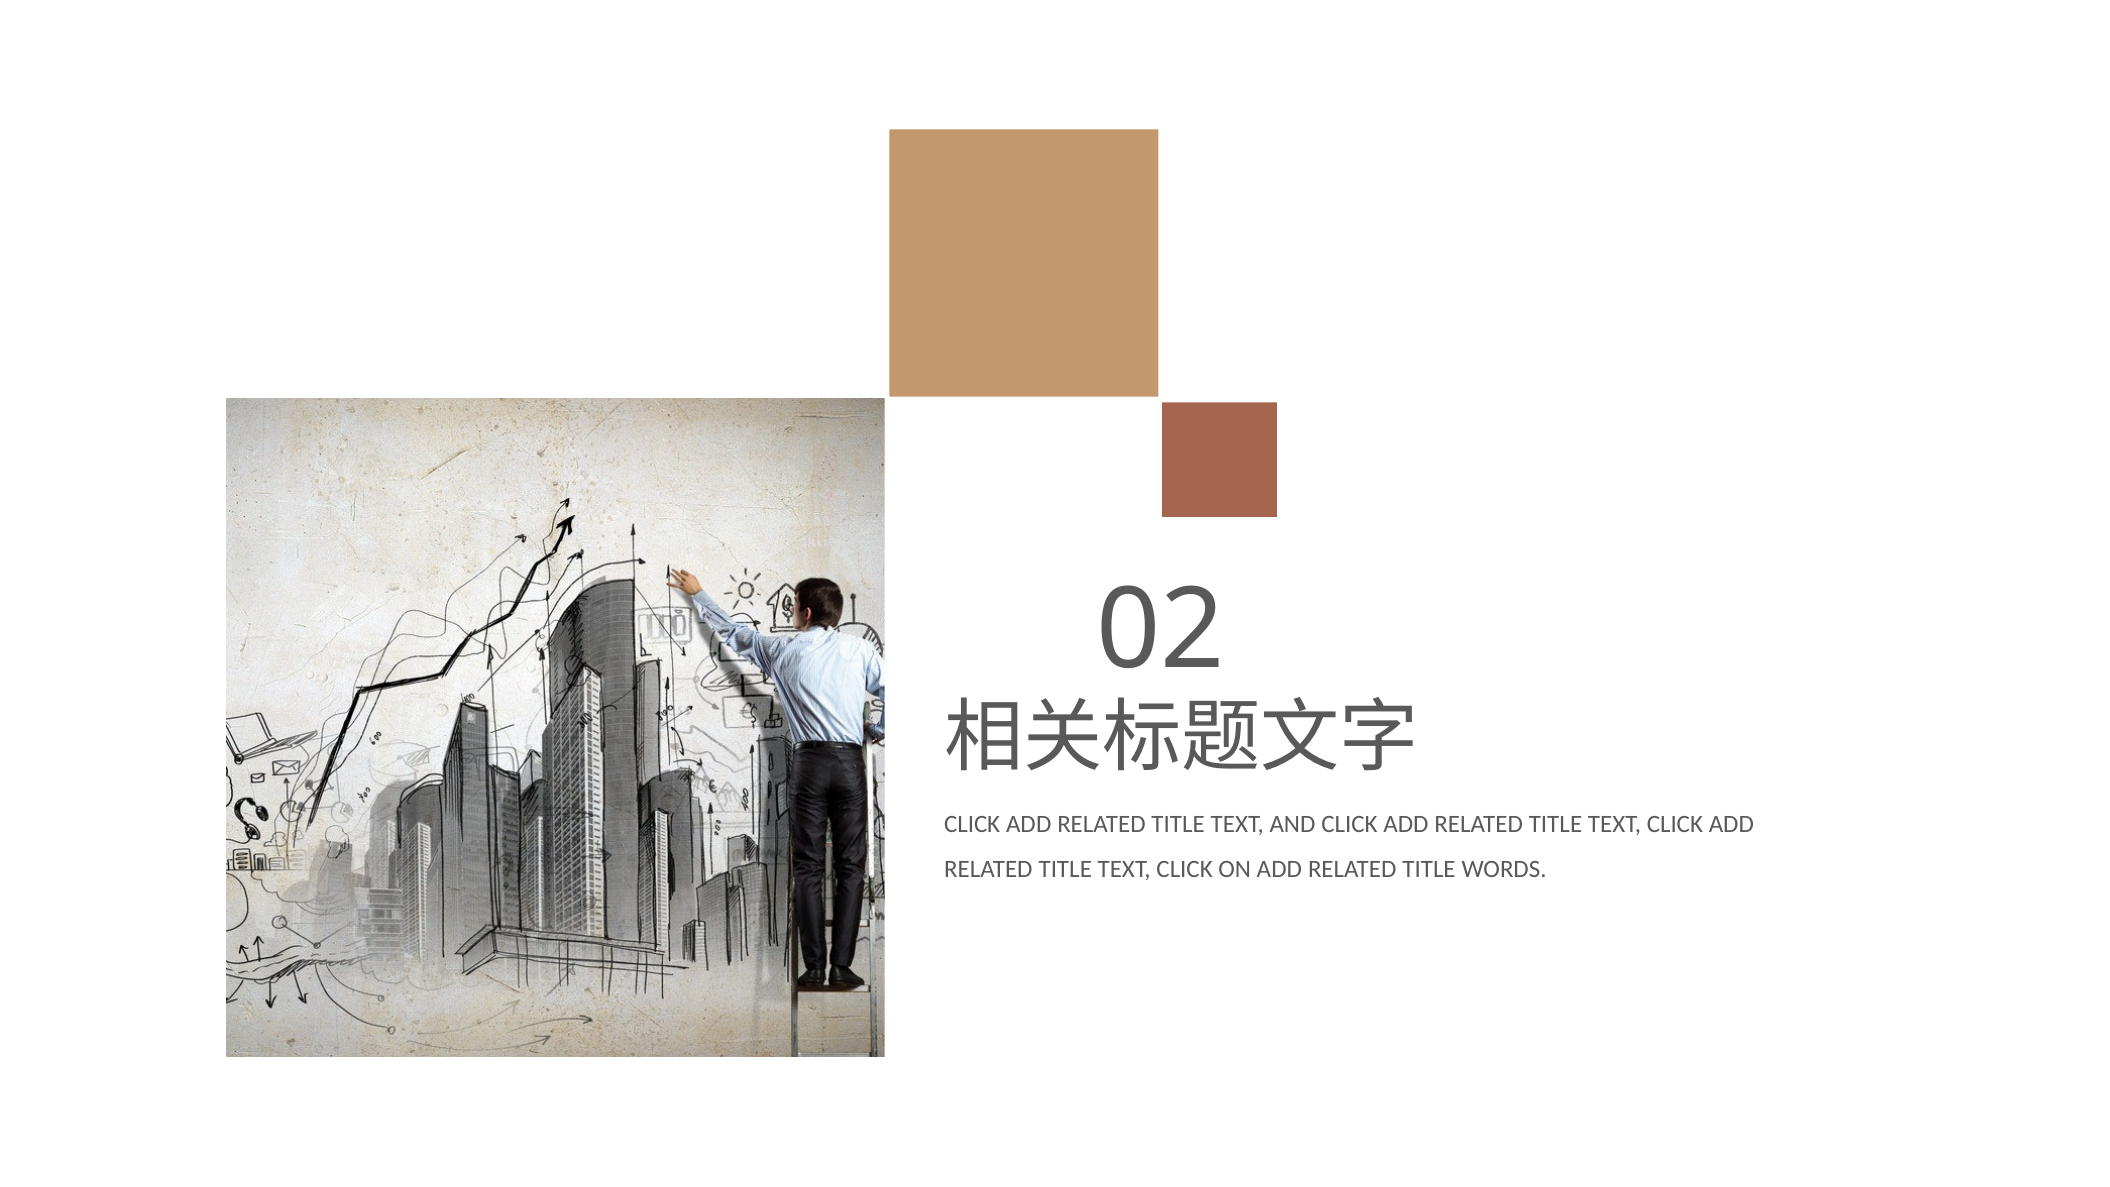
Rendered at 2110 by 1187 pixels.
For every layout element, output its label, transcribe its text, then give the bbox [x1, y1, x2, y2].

text_box 相关标题文字 [929, 678, 1452, 785]
text_box [889, 129, 1159, 397]
text_box CLICK ADD RELATED TITLE TEXT, AND CLICK ADD RELATED TITLE TEXT, CLICK ADD RELATED TITLE TEXT, CLICK ON ADD RELATED TITLE WORDS. [929, 785, 1818, 890]
text_box [1162, 402, 1277, 517]
text_box 02 [1081, 547, 1243, 698]
text_box [226, 398, 885, 1057]
